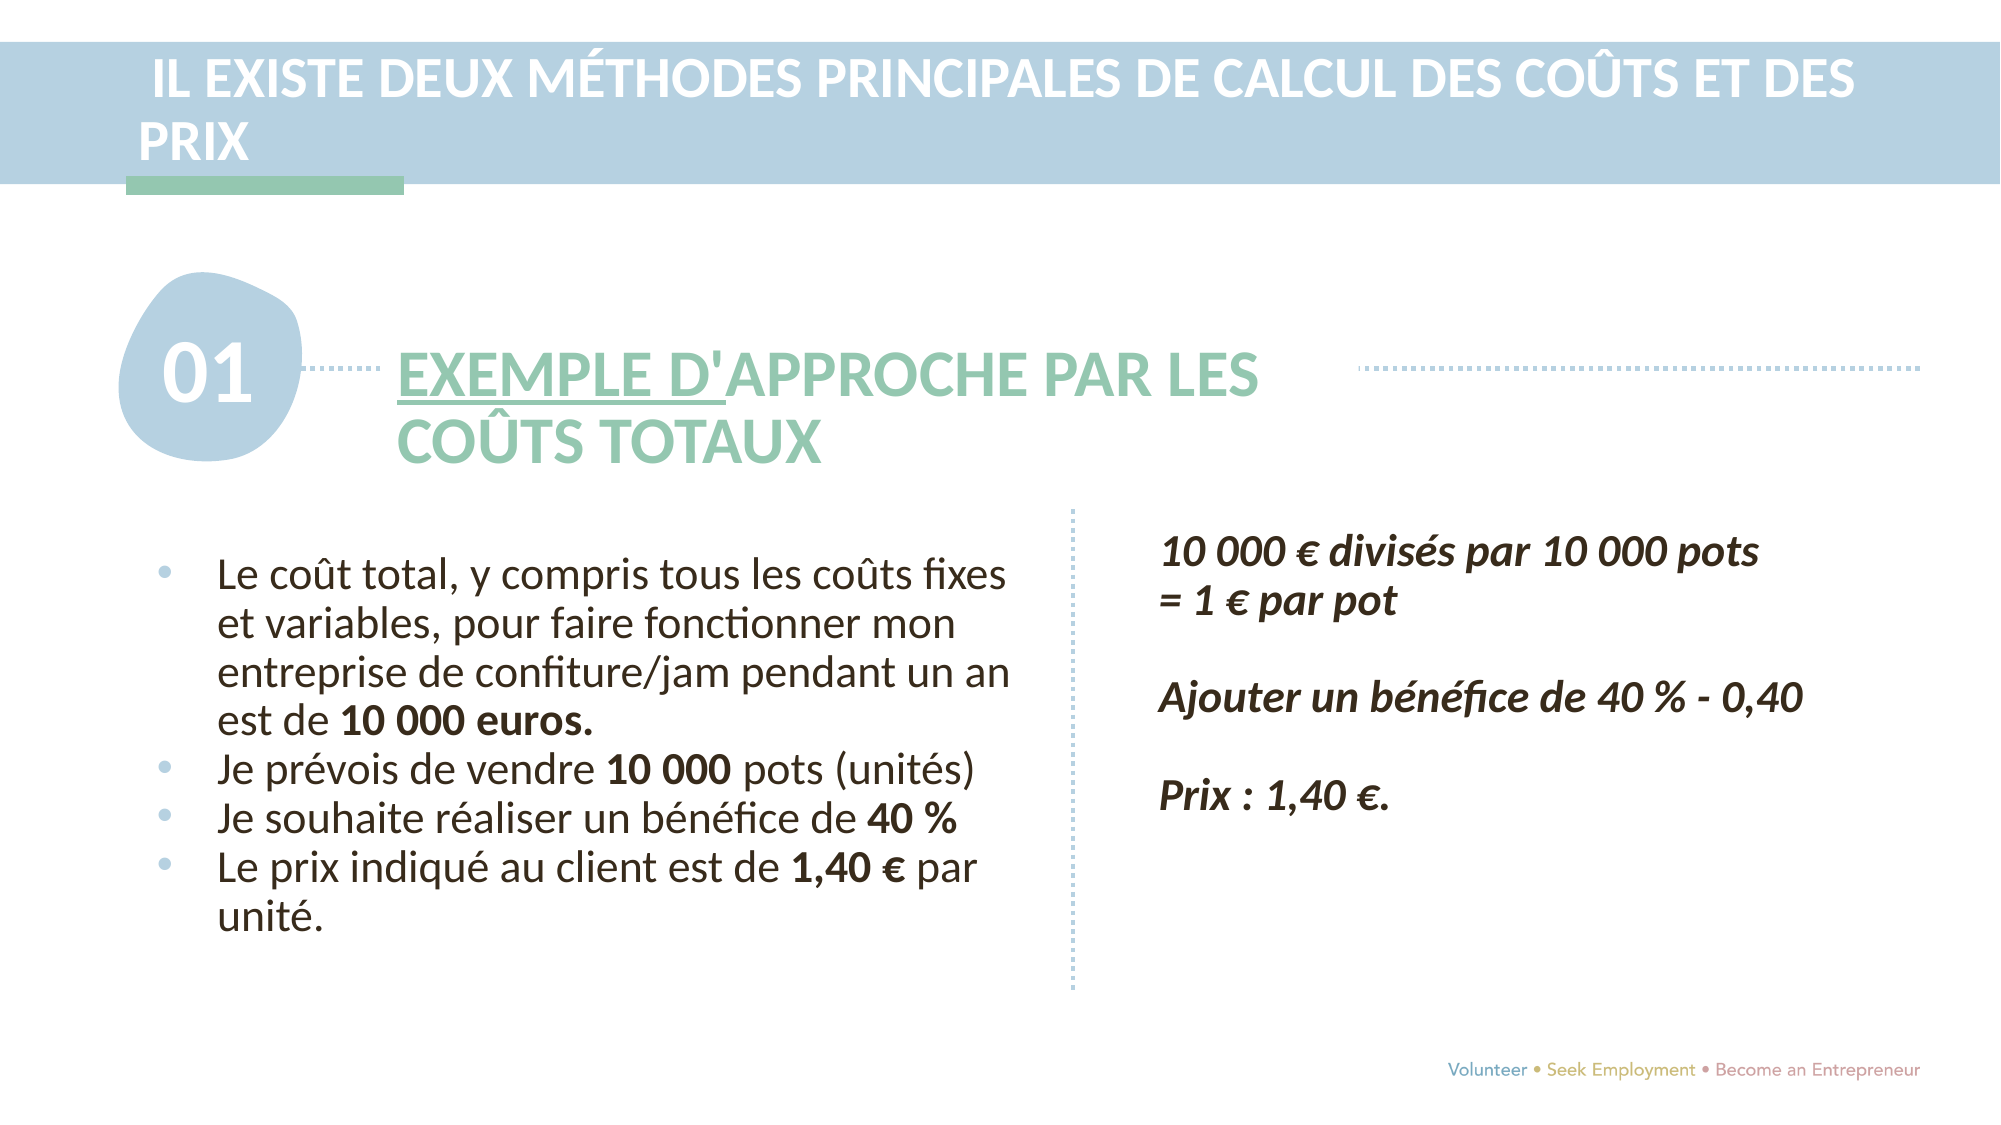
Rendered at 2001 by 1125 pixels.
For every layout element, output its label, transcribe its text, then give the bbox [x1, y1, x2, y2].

text_box Le coût total, y compris tous les coûts fixes et variables, pour faire fonctionner mon entreprise de confiture/jam pendant un an est de 10 000 euros. Je prévois de vendre 10 000 pots (unités) Je souhaite réaliser un bénéfice de 40 % Le prix indiqué au client est de 1,40 € par unité. [141, 542, 1027, 1087]
list IL EXISTE DEUX MÉTHODES PRINCIPALES DE CALCUL DES COÛTS ET DES PRIX [123, 51, 1913, 170]
picture [1418, 1046, 1971, 1103]
text_box EXEMPLE D'APPROCHE PAR LES COÛTS TOTAUX [382, 369, 1359, 407]
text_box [118, 272, 302, 517]
text_box 10 000 € divisés par 10 000 pots = 1 € par pot Ajouter un bénéfice de 40 % - 0,40 Prix : 1,40 €. [1143, 519, 1920, 1064]
text_box EXEMPLE D'APPROCHE PAR LES COÛTS TOTAUX [382, 334, 1359, 368]
